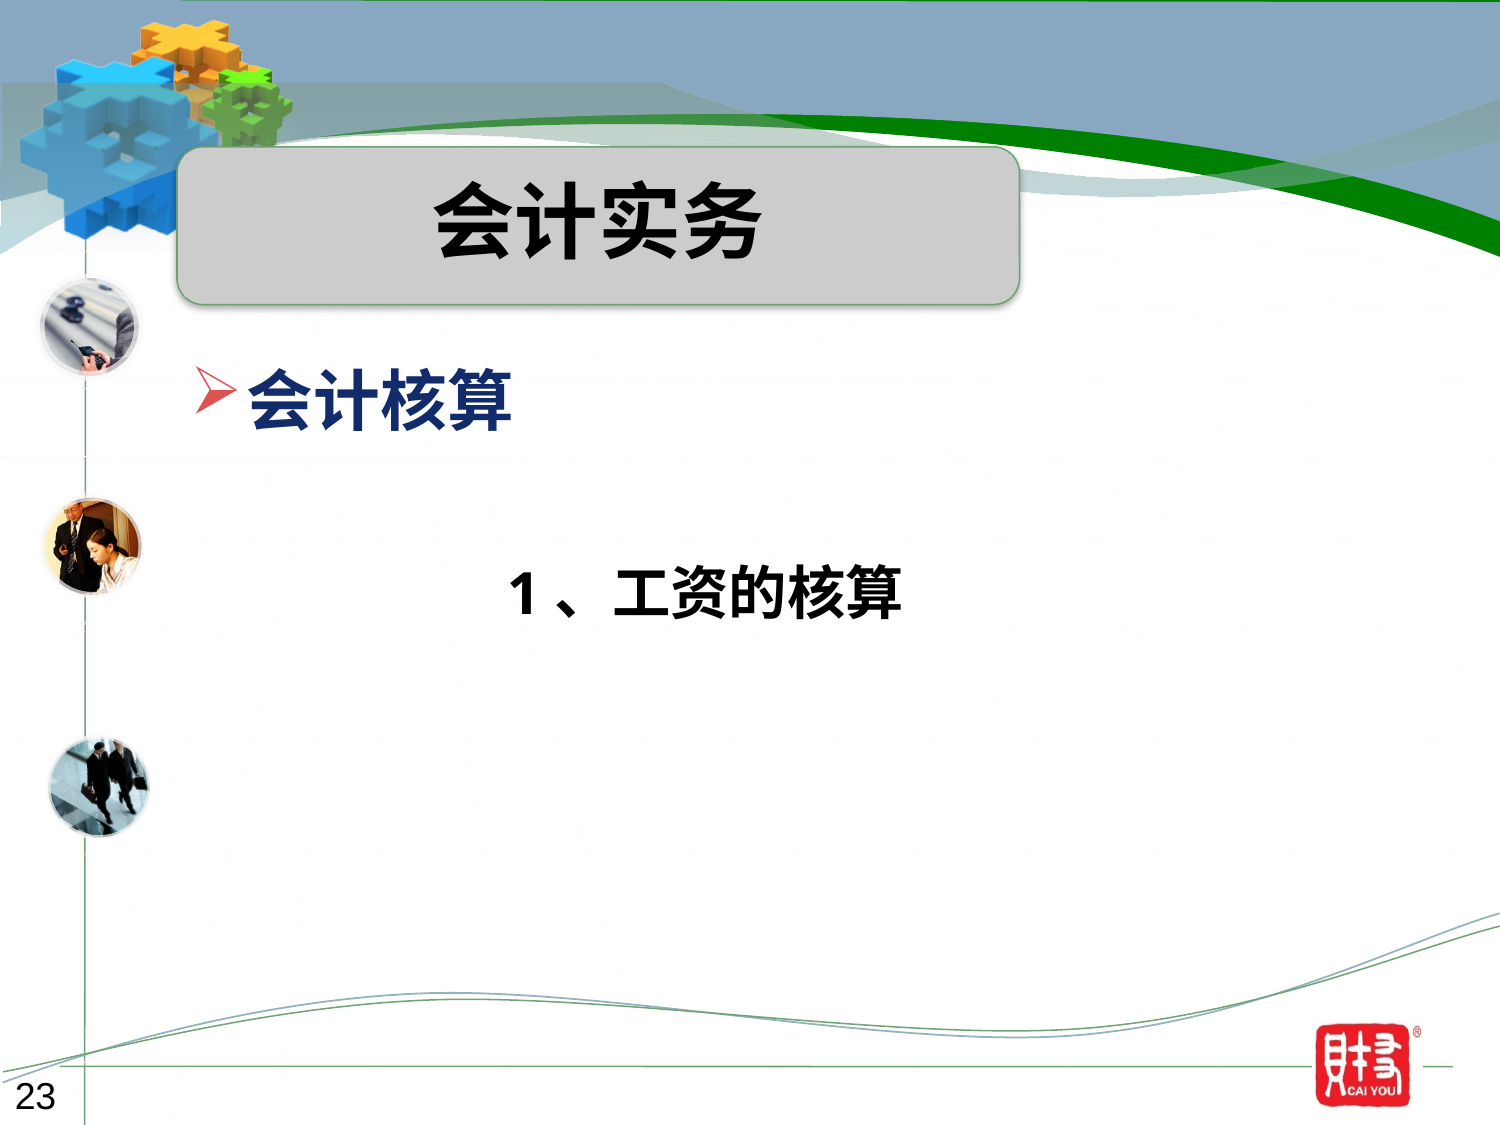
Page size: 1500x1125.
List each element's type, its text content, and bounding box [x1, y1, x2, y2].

text_box 23 [0, 1064, 94, 1125]
text_box 会计核算 [175, 351, 1090, 447]
picture [51, 740, 147, 835]
picture [45, 283, 134, 371]
picture [46, 501, 138, 591]
picture [277, 142, 300, 146]
picture [1312, 1019, 1423, 1114]
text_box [176, 146, 1020, 305]
picture [0, 18, 300, 226]
text_box 1、工资的核算 [492, 562, 1128, 704]
picture [6, 170, 176, 252]
